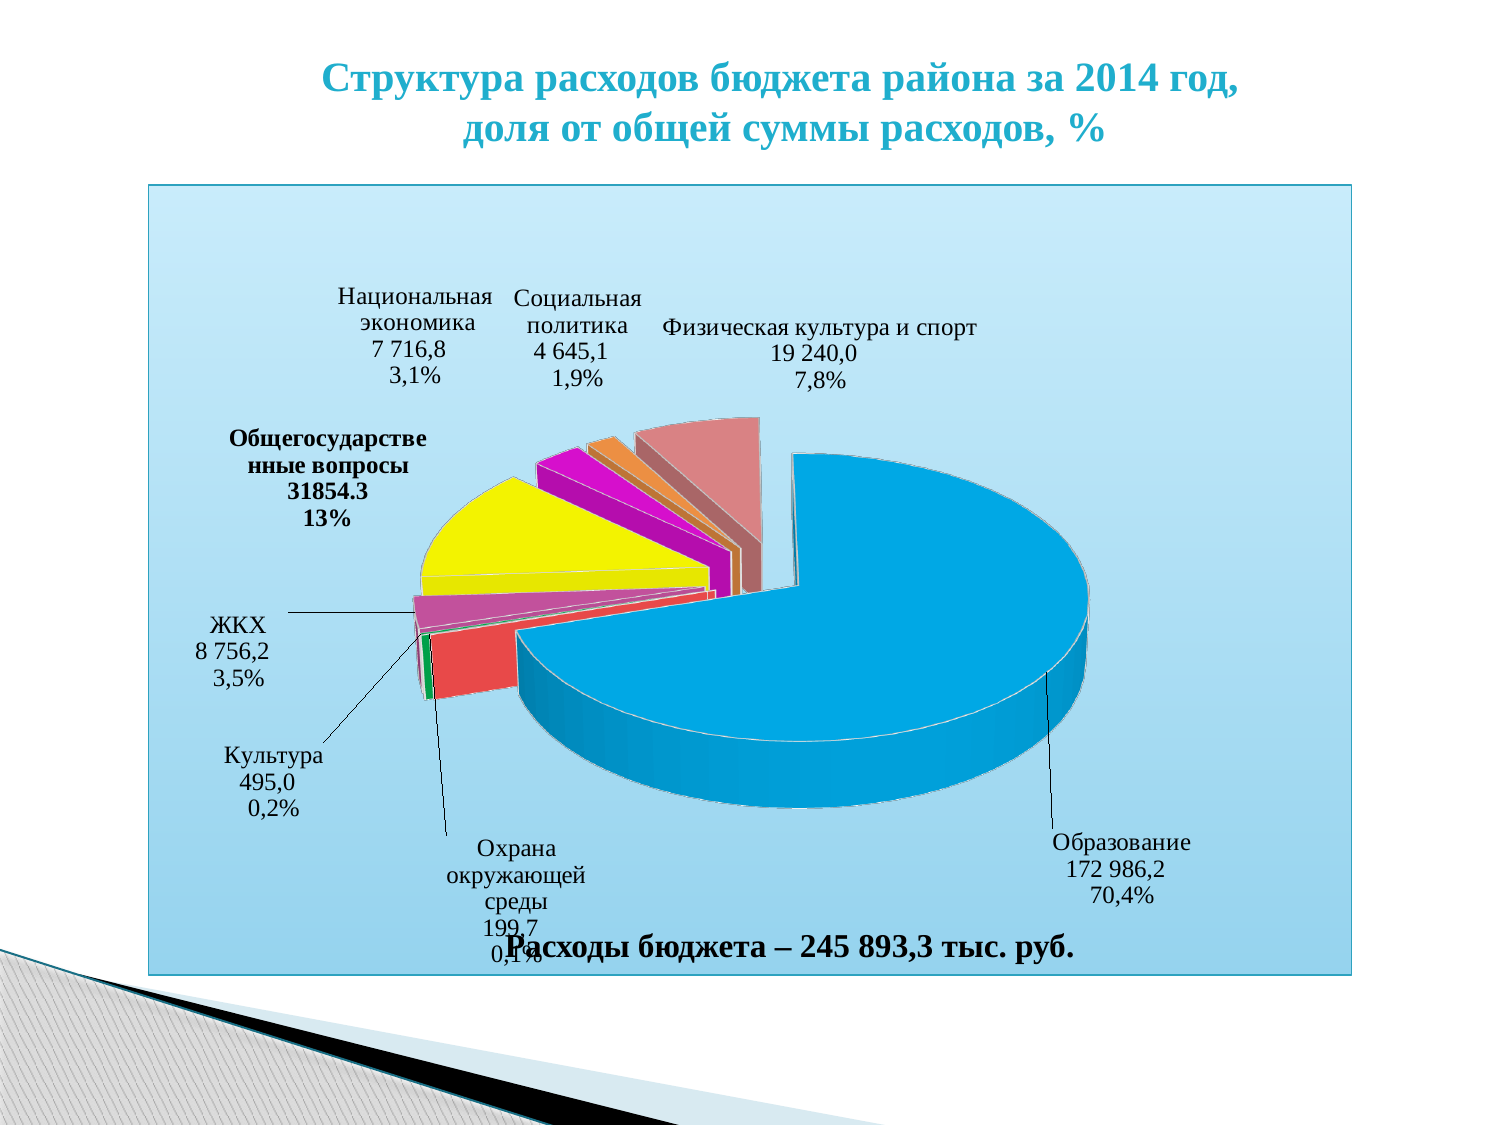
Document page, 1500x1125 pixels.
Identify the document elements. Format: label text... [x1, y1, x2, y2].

chart [147, 184, 1353, 977]
text_box Структура расходов бюджета района за 2014 год, доля от общей суммы расходов, % [171, 42, 1400, 158]
